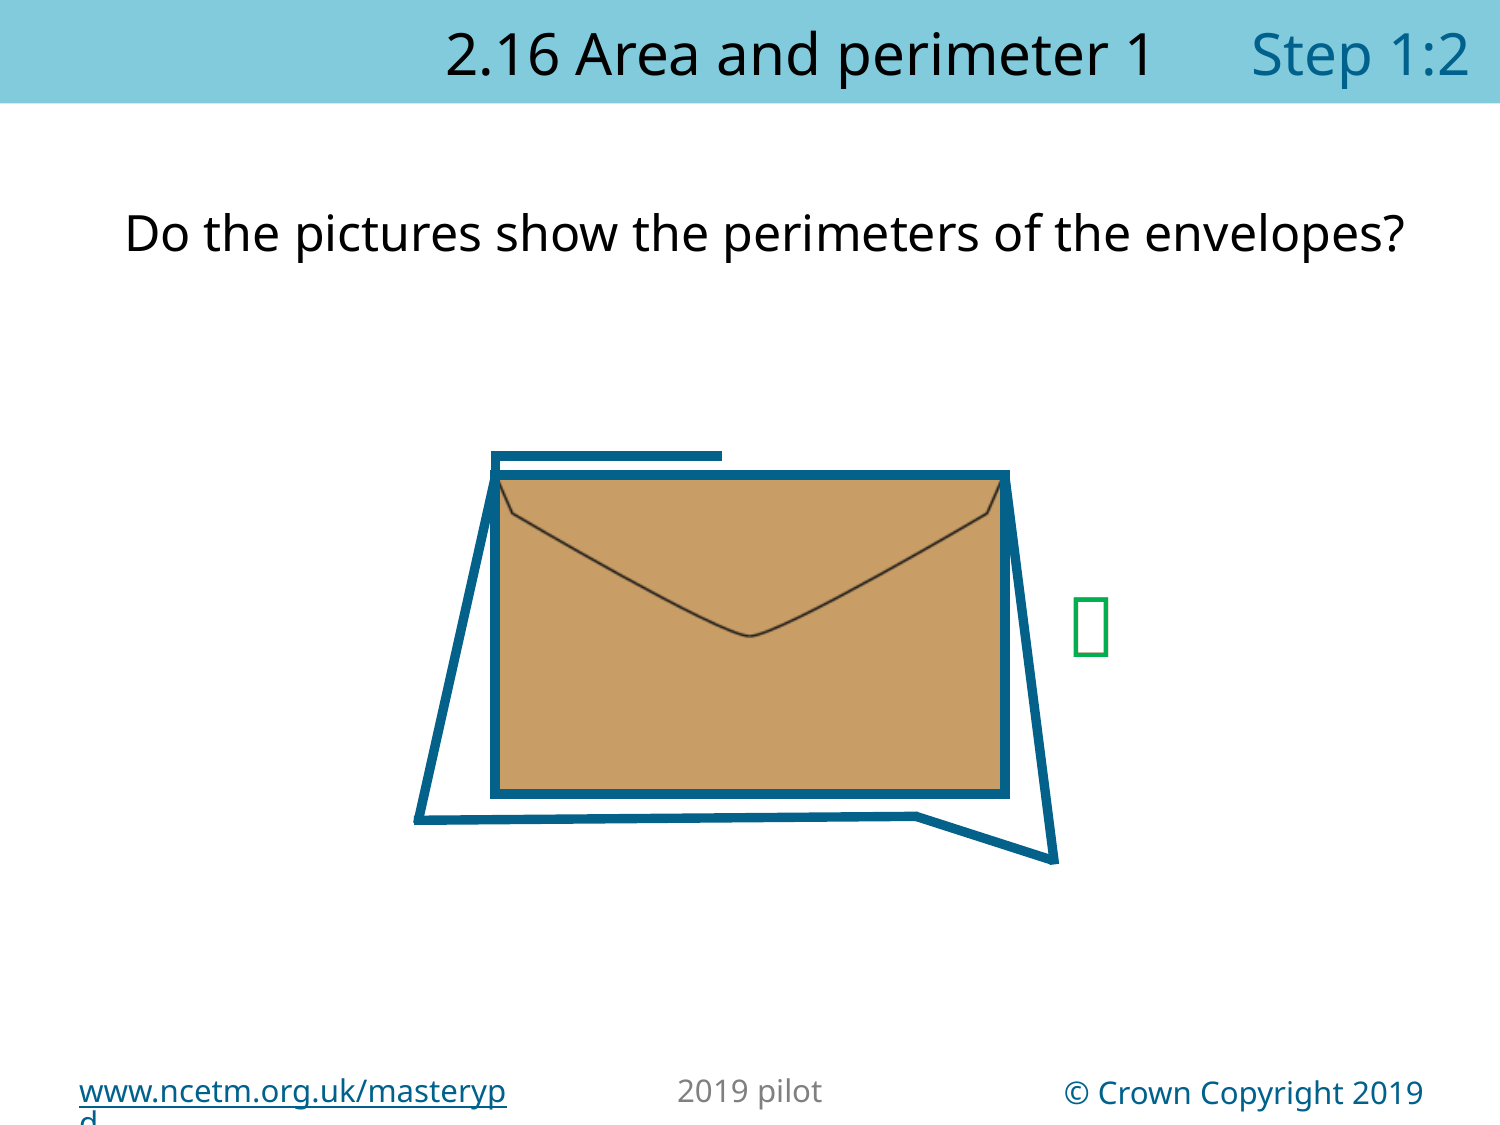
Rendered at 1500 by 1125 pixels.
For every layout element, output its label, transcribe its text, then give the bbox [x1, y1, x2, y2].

list 2.16 Area and perimeter 1 Step 1:2 [0, 0, 1500, 104]
text_box Do the pictures show the perimeters of the envelopes? [109, 193, 1422, 269]
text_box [418, 475, 496, 820]
picture [501, 481, 999, 788]
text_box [919, 817, 1048, 859]
text_box  [1060, 567, 1132, 682]
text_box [499, 816, 914, 821]
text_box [1004, 477, 1055, 860]
